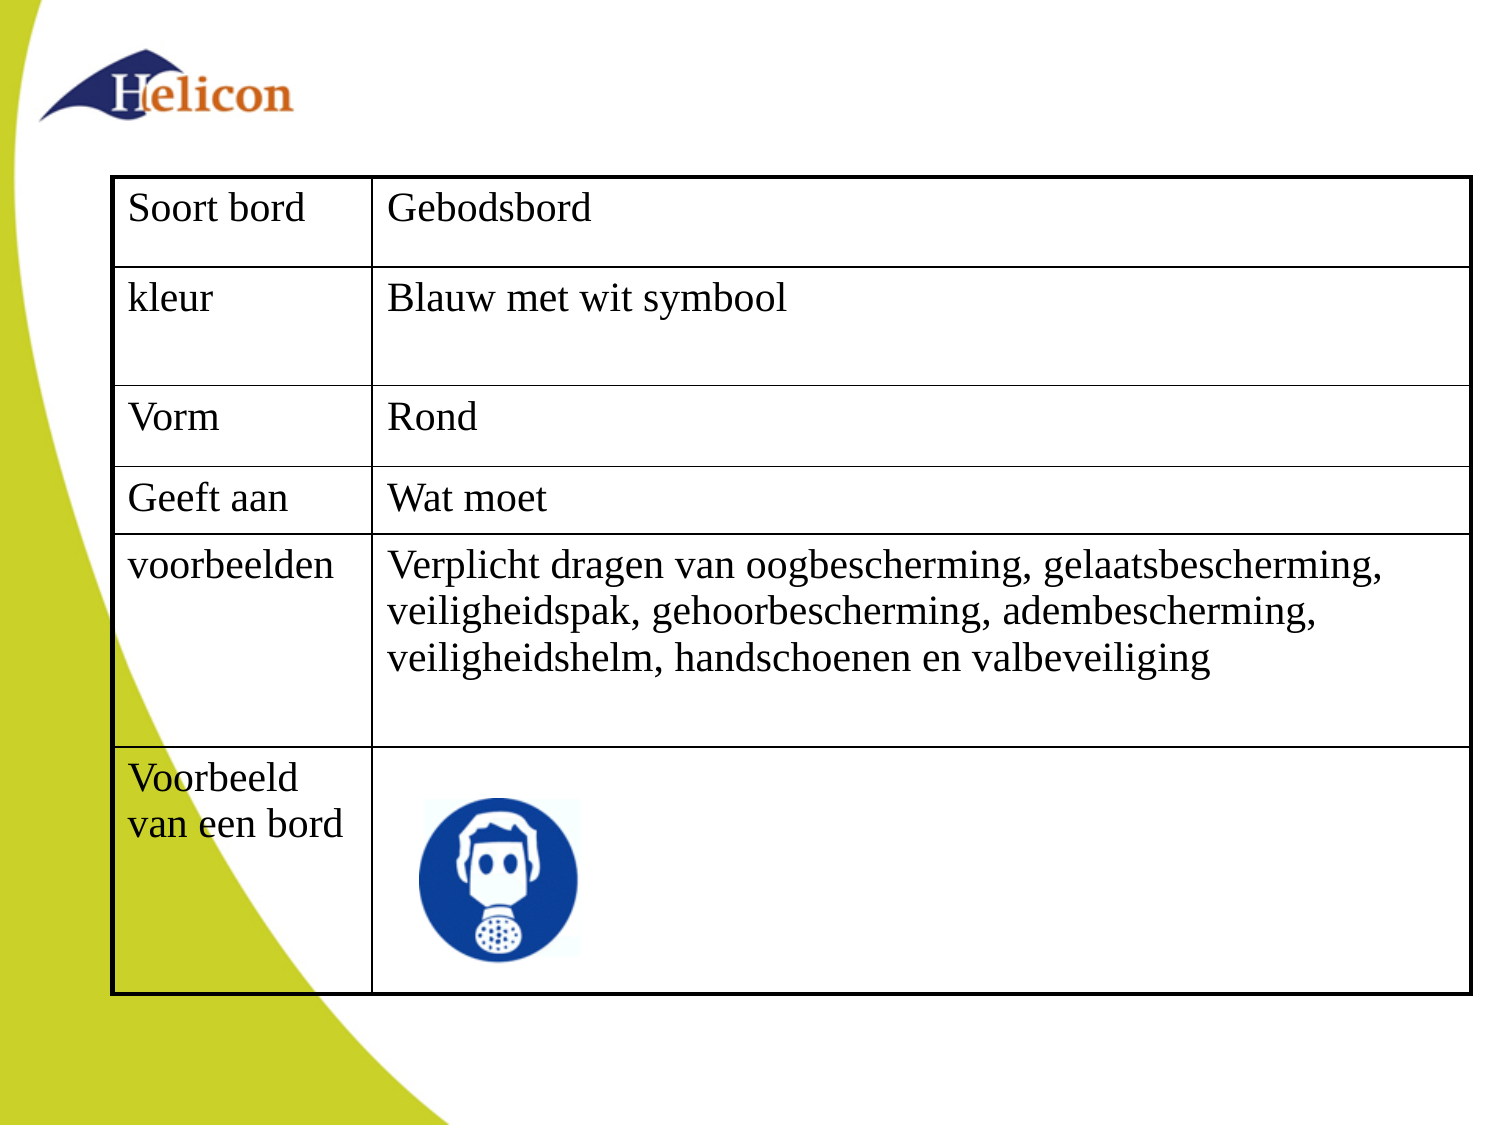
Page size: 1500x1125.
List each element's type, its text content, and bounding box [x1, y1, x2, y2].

table_header Gebodsbord [373, 179, 1469, 266]
table_cell [373, 748, 1469, 992]
table_cell Wat moet [373, 467, 1469, 533]
table_cell kleur [115, 268, 371, 385]
table_cell Verplicht dragen van oogbescherming, gelaatsbescherming, veiligheidspak, gehoorbescherming, adembescherming, veiligheidshelm, handschoenen en valbeveiliging [373, 535, 1469, 746]
table_cell voorbeelden [115, 535, 371, 746]
table_cell Geeft aan [115, 467, 371, 533]
table_header Soort bord [115, 179, 371, 266]
table_cell Rond [373, 386, 1469, 466]
table_cell Blauw met wit symbool [373, 268, 1469, 385]
table_cell Voorbeeld van een bord [115, 748, 371, 992]
table_cell Vorm [115, 386, 371, 466]
picture [0, 0, 1500, 1125]
